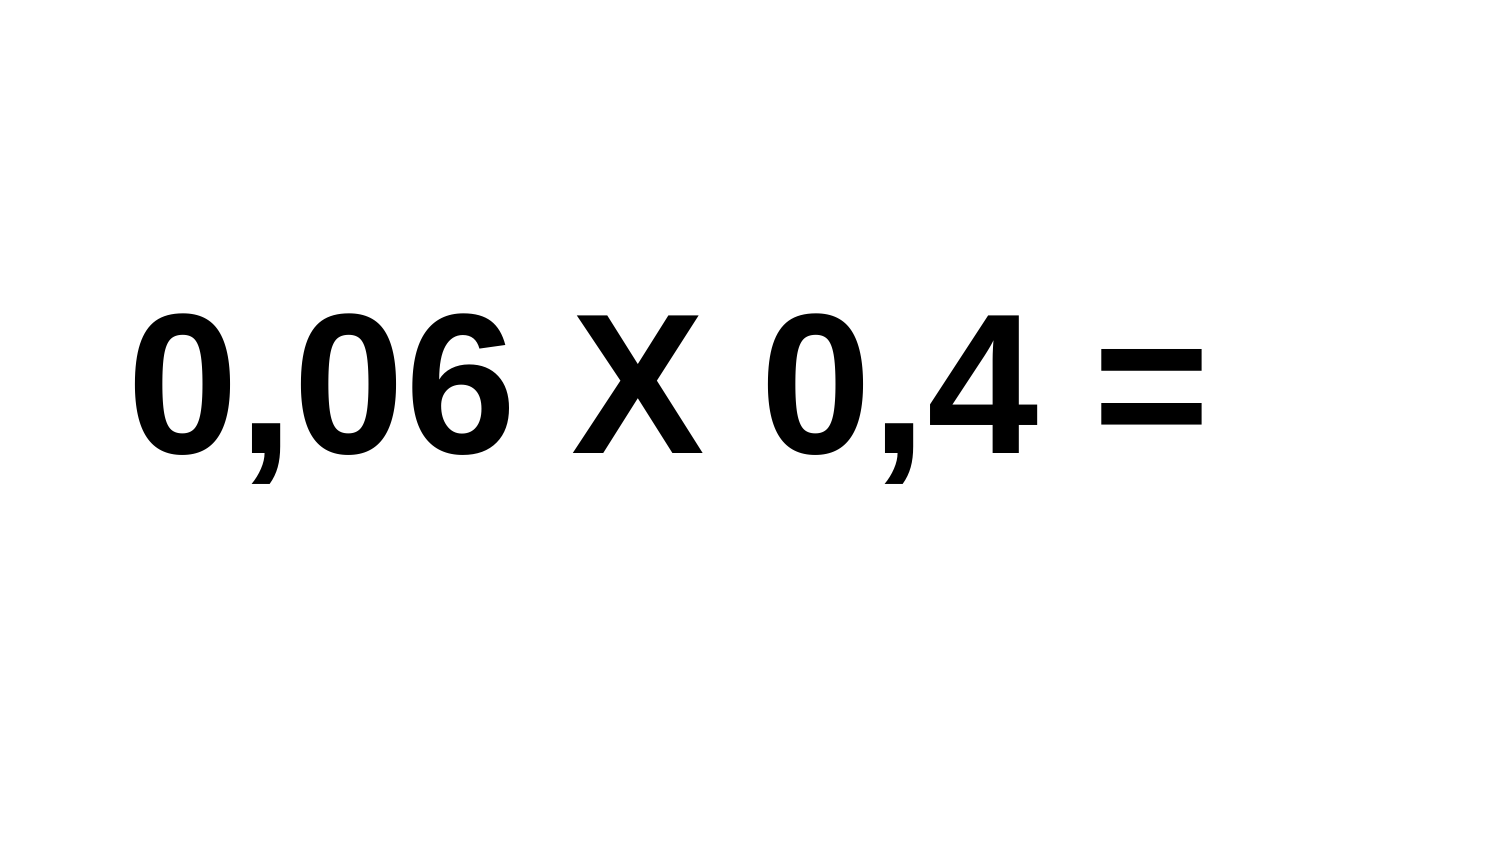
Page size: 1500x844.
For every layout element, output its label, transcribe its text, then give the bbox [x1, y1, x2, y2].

text_box 0,06 X 0,4 = [112, 318, 1388, 509]
